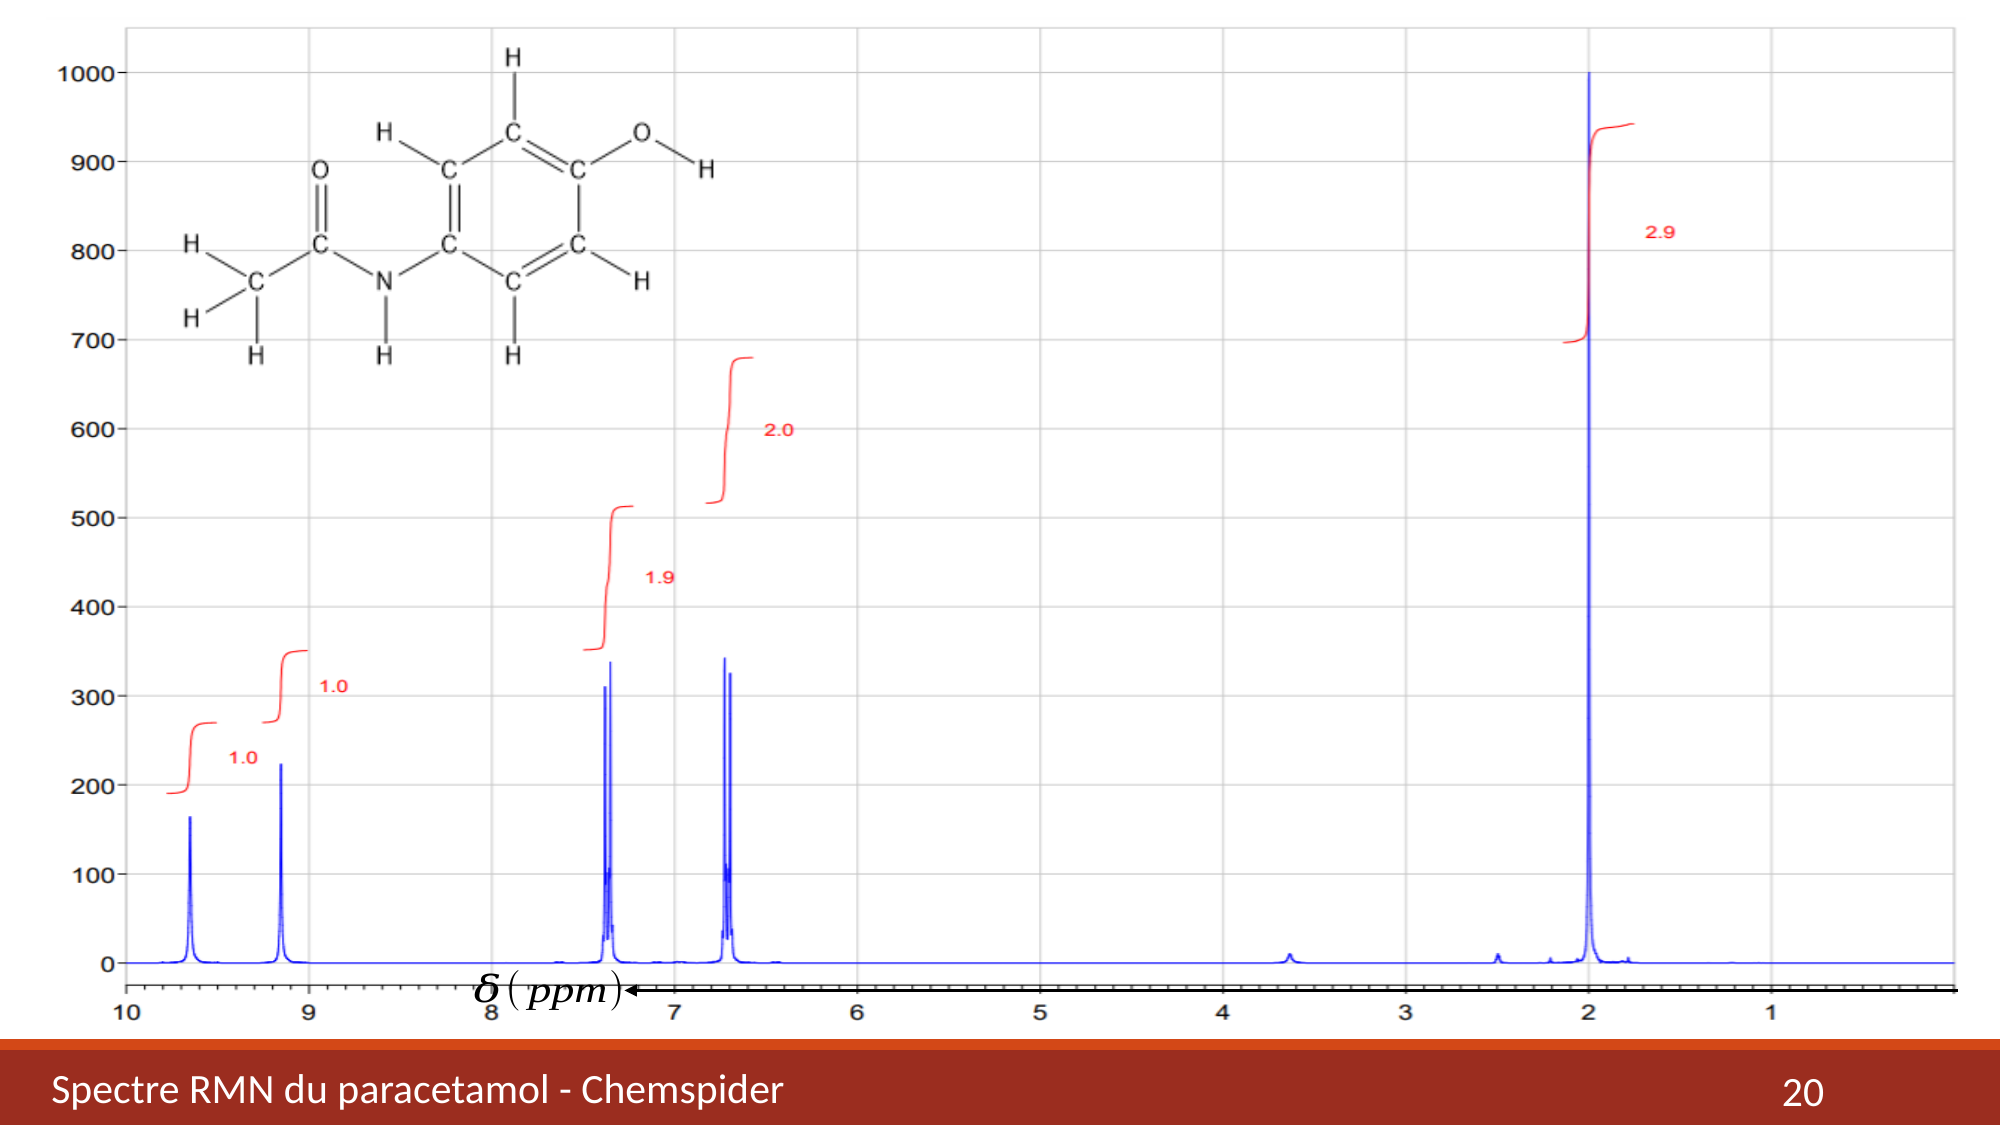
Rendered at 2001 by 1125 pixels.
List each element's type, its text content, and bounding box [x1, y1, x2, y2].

picture [45, 16, 1966, 1035]
text_box Spectre RMN du paracetamol - Chemspider [36, 1053, 800, 1119]
slide_number 20 [1624, 1059, 1840, 1120]
